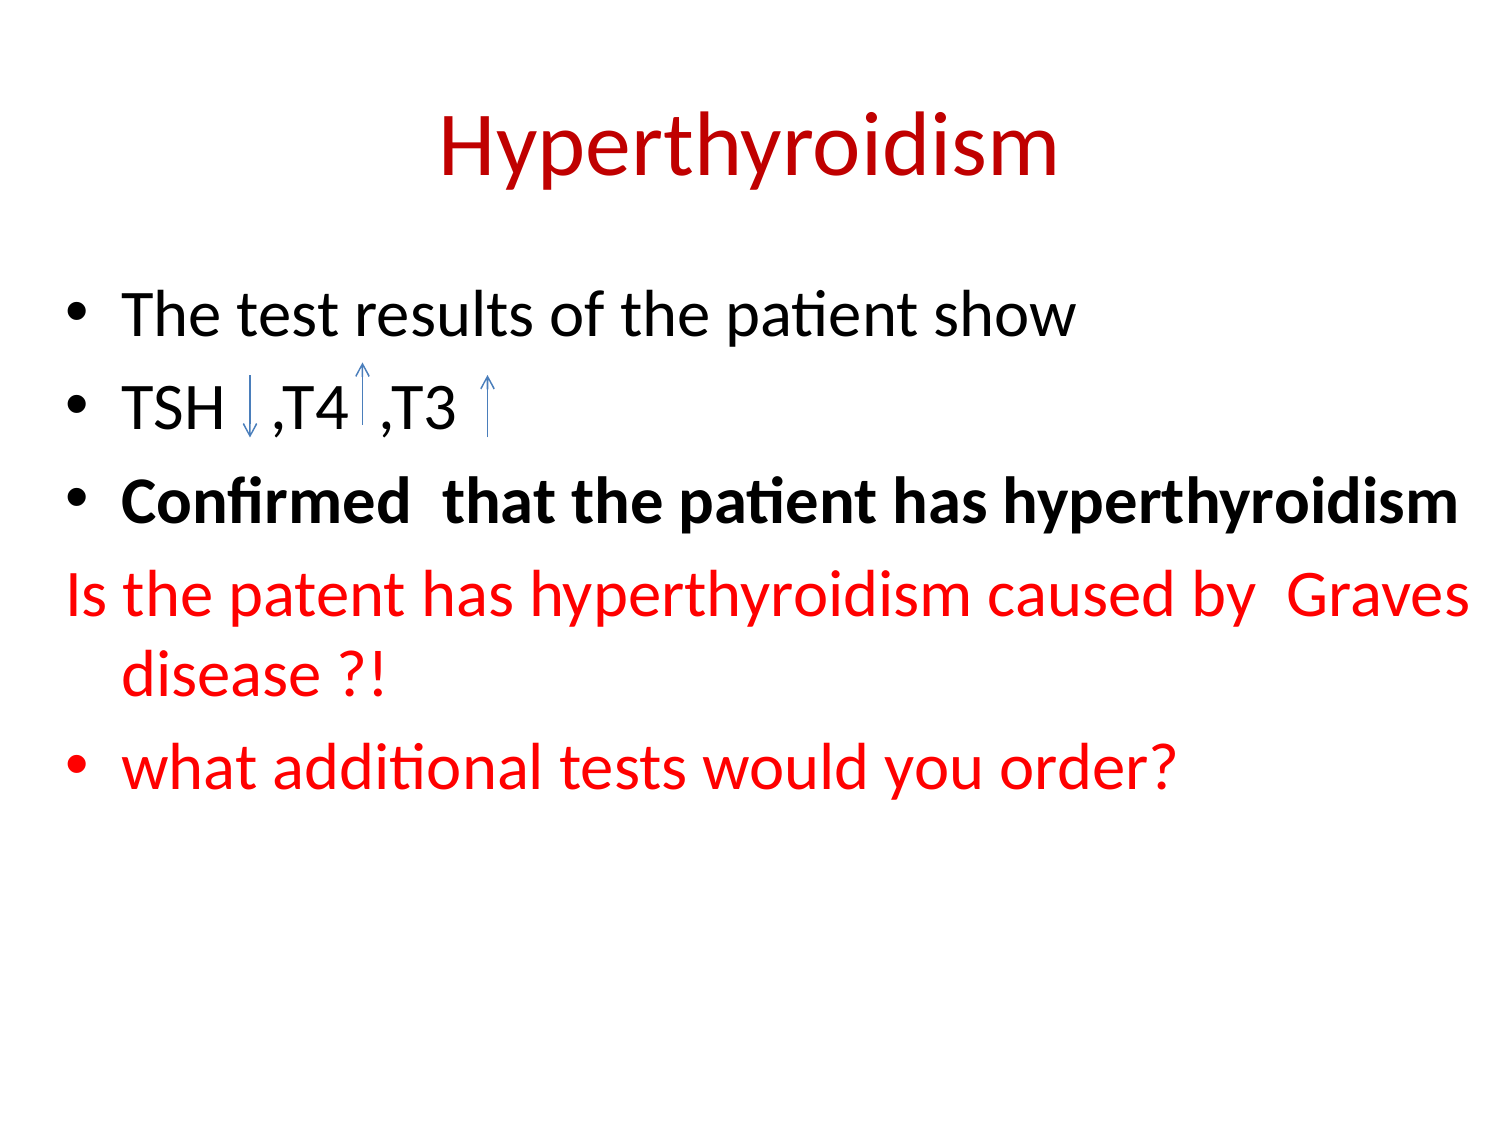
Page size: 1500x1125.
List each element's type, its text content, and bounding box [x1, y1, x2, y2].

list The test results of the patient show TSH ,T4 ,T3 Confirmed that the patient has hyperthyroidism Is the patent has hyperthyroidism caused by Graves disease ?! what additional tests would you order? [50, 262, 1500, 1005]
title Hyperthyroidism [75, 45, 1425, 233]
